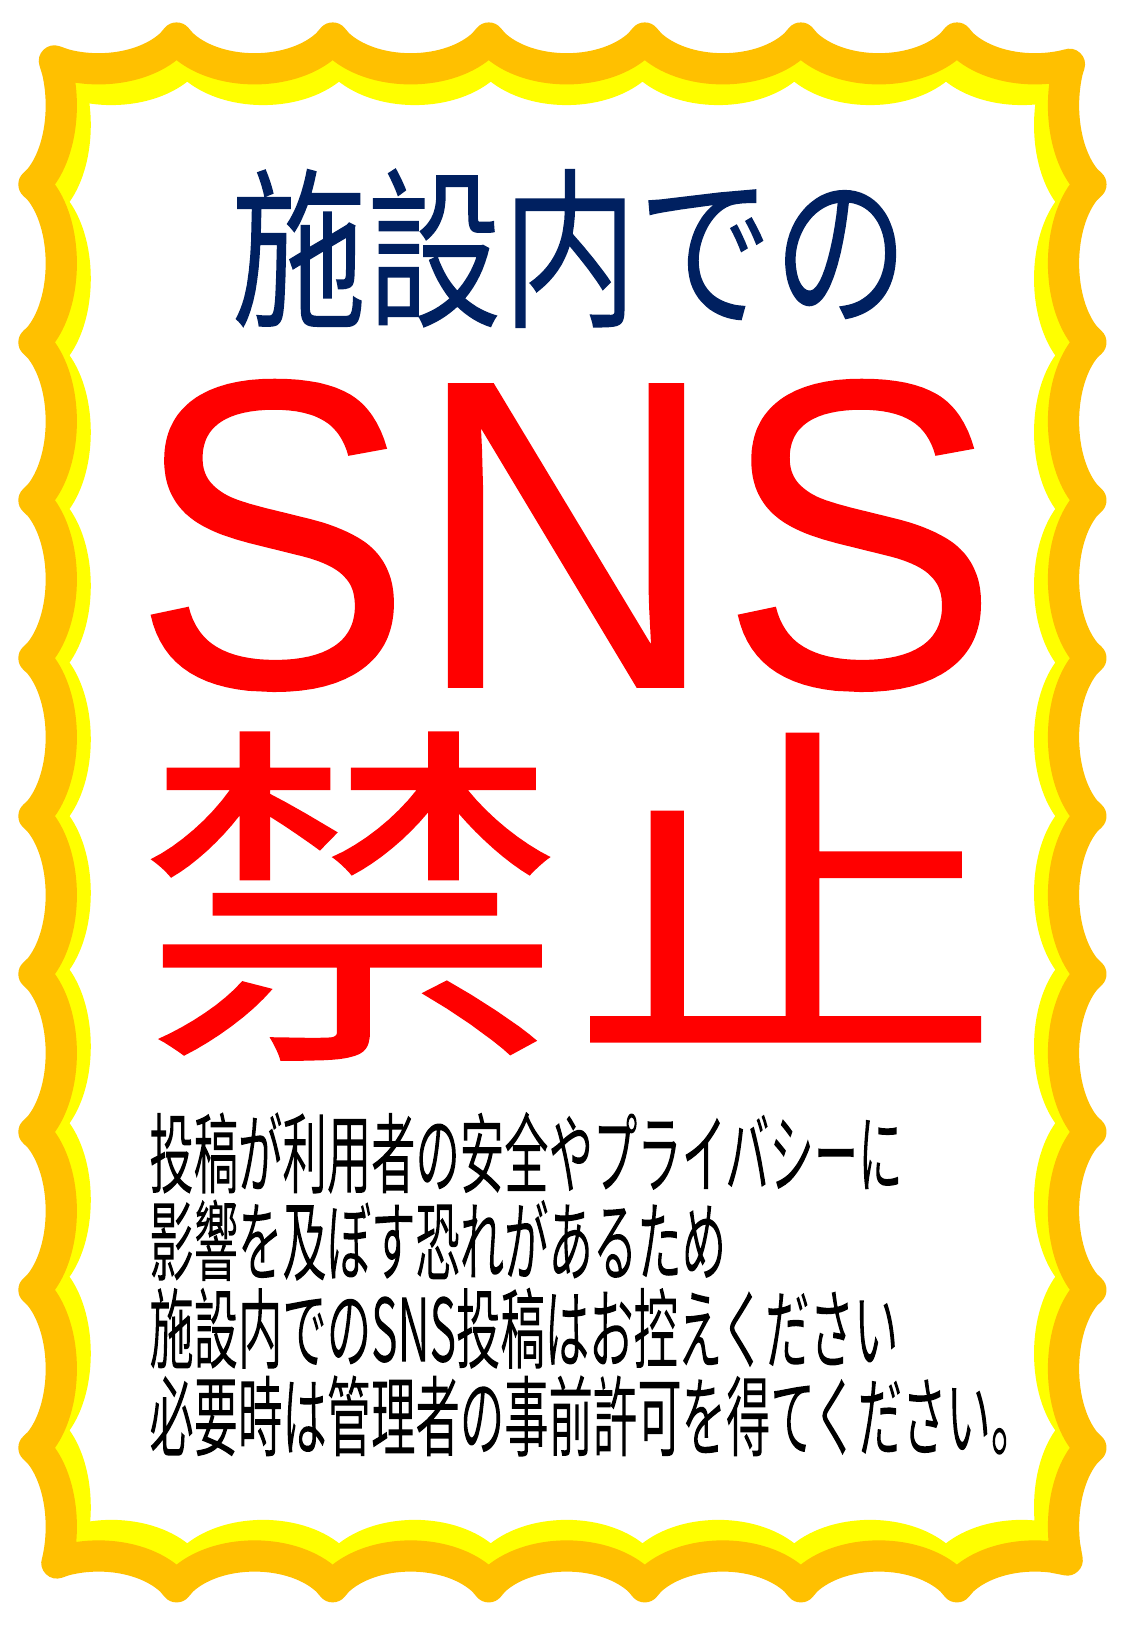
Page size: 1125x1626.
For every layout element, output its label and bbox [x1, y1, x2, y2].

text_box [150, 167, 982, 1062]
text_box [33, 37, 1092, 1588]
